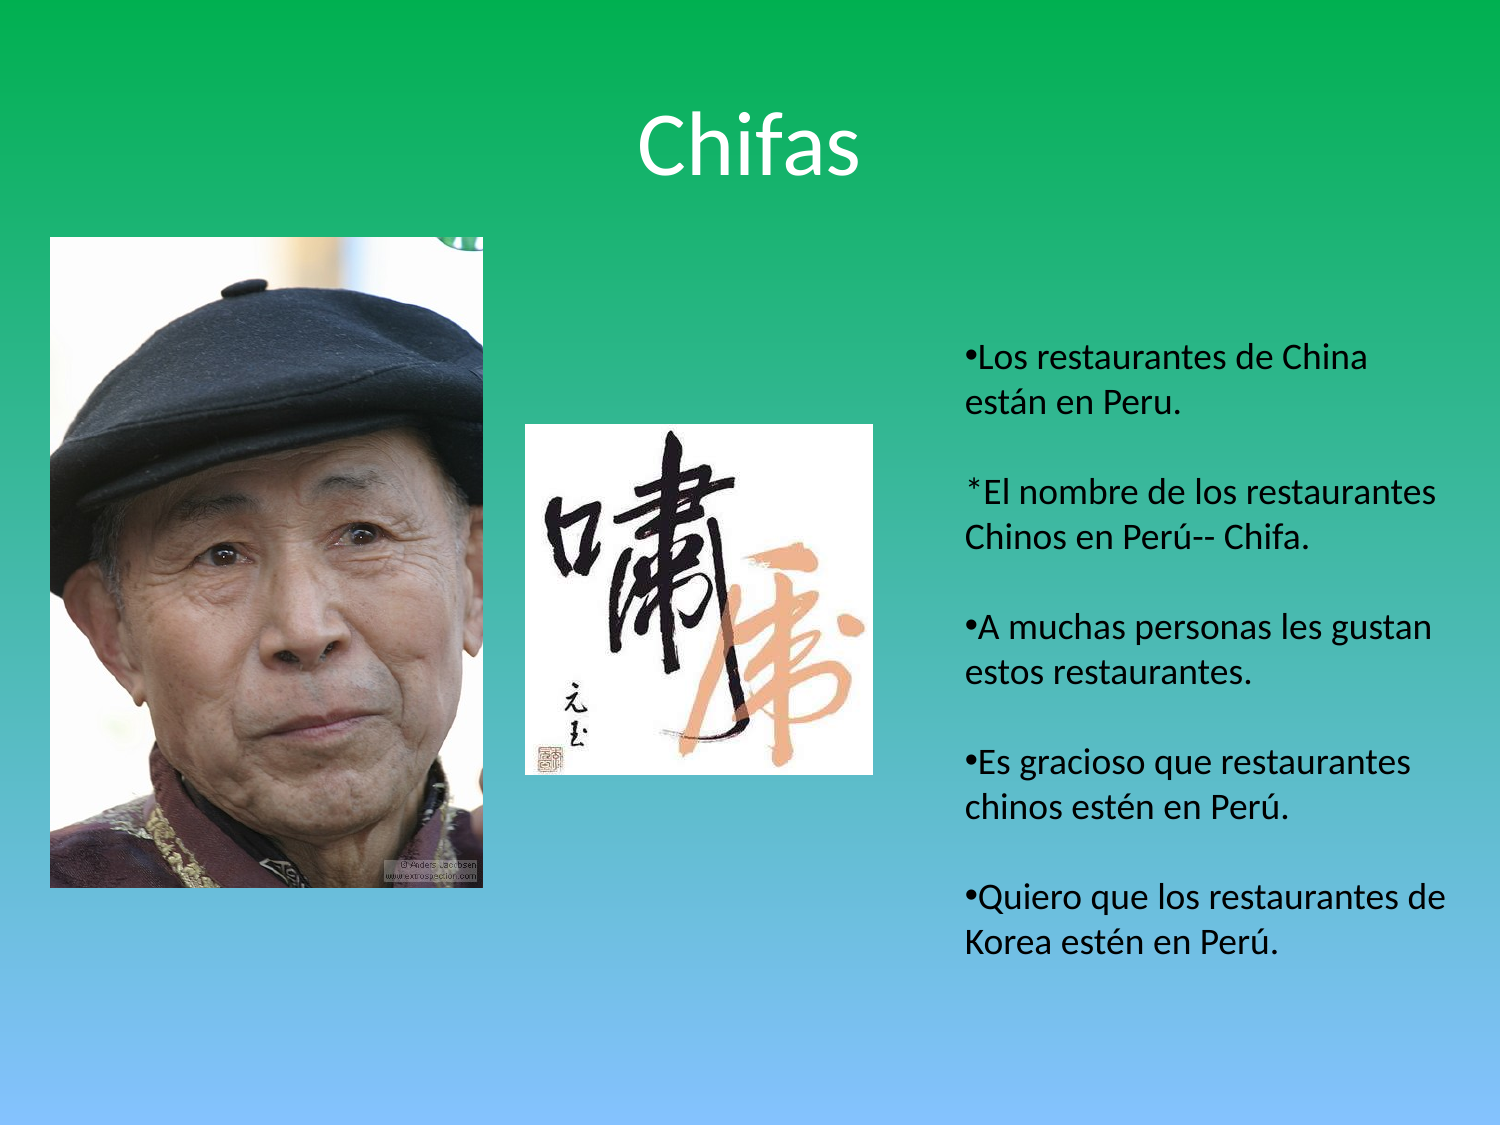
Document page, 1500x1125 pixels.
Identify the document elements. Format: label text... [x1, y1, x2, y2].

text_box Los restaurantes de China están en Peru. *El nombre de los restaurantes Chinos en Perú-- Chifa. A muchas personas les gustan estos restaurantes. Es gracioso que restaurantes chinos estén en Perú. Quiero que los restaurantes de Korea estén en Perú. [949, 324, 1463, 970]
picture [524, 424, 874, 776]
title Chifas [75, 45, 1425, 233]
picture [49, 237, 483, 888]
